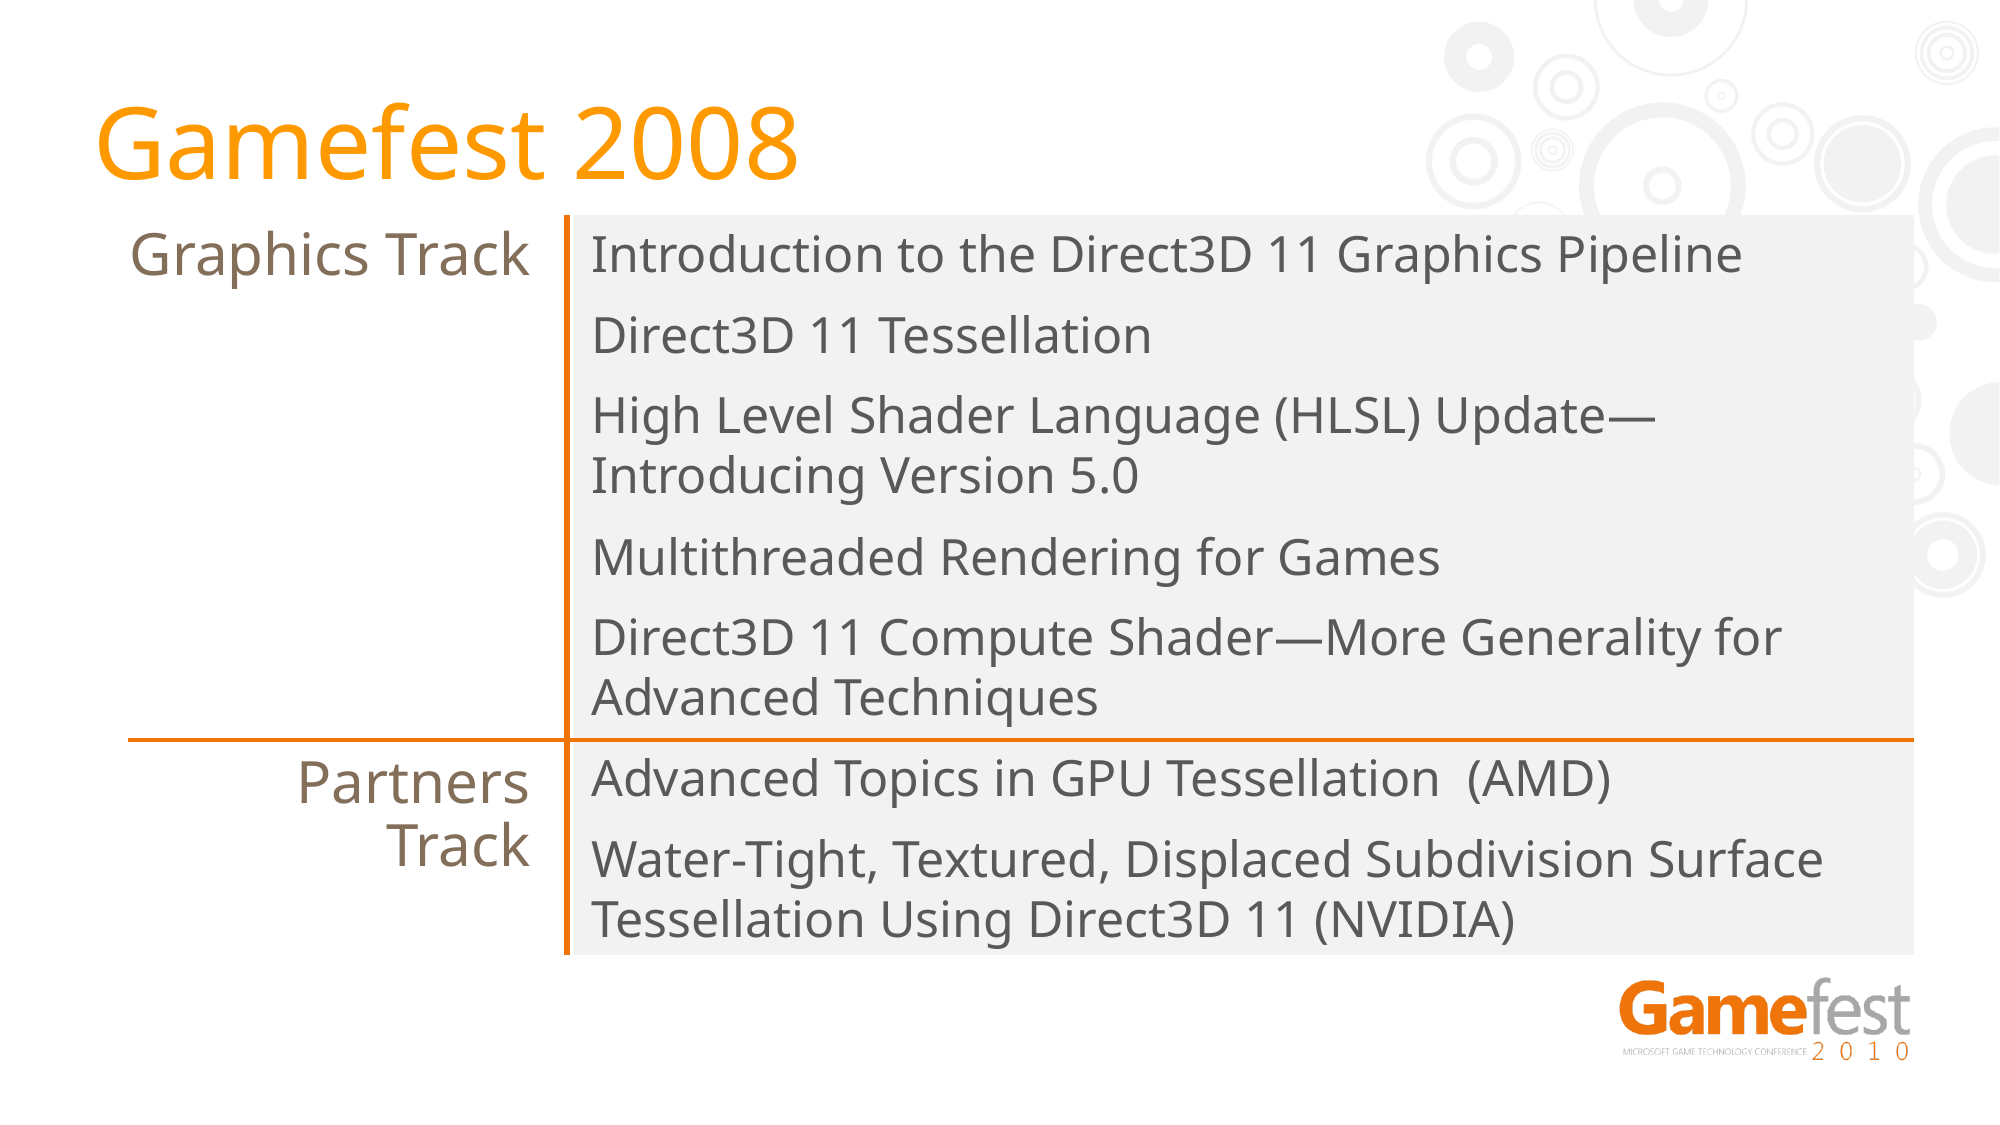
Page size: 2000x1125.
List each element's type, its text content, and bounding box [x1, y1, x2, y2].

list Graphics Track [97, 217, 546, 297]
picture [0, 0, 2000, 1125]
text_box Advanced Topics in GPU Tessellation (AMD) Water-Tight, Textured, Displaced Subdivision Surface Tessellation Using Direct3D 11 (NVIDIA) [576, 748, 1915, 956]
list Introduction to the Direct3D 11 Graphics Pipeline Direct3D 11 Tessellation High Level Shader Language (HLSL) Update—Introducing Version 5.0 Multithreaded Rendering for Games Direct3D 11 Compute Shader—More Generality for Advanced Techniques [575, 214, 1915, 739]
title Gamefest 2008 [78, 85, 1912, 210]
text_box Partners Track [130, 750, 546, 887]
